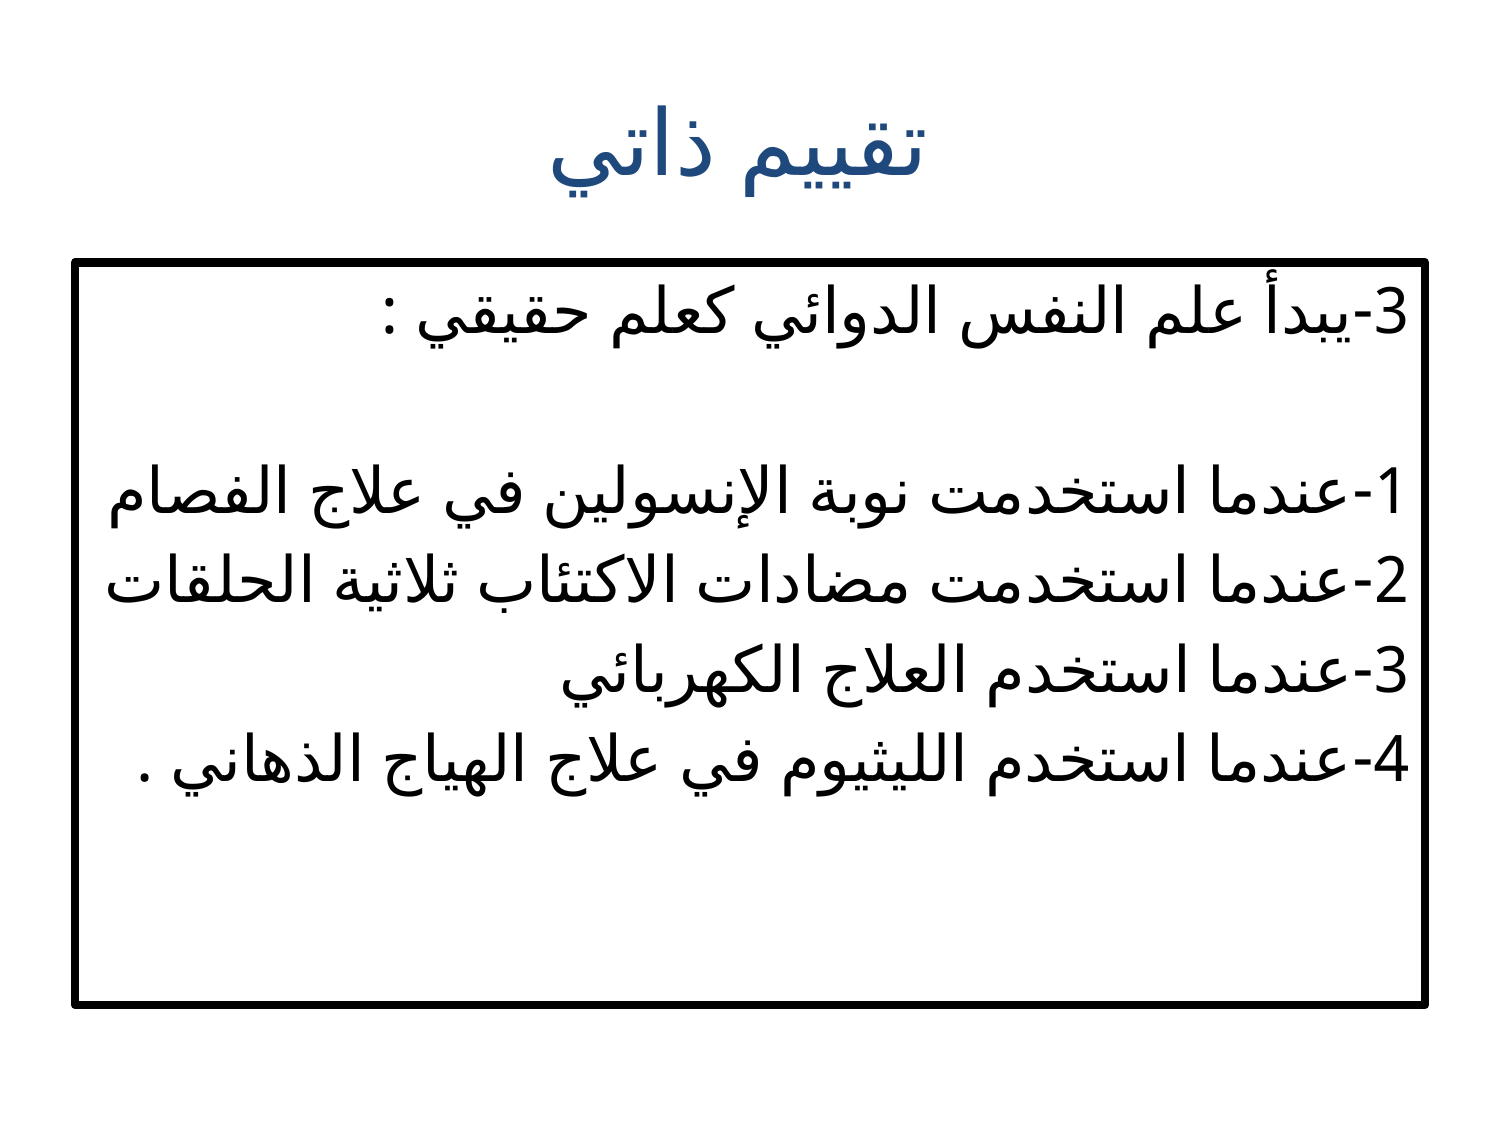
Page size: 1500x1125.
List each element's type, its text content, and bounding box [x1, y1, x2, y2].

list 3-يبدأ علم النفس الدوائي كعلم حقيقي : 1-عندما استخدمت نوبة الإنسولين في علاج الفصام 2-عندما استخدمت مضادات الاكتئاب ثلاثية الحلقات 3-عندما استخدم العلاج الكهربائي 4-عندما استخدم الليثيوم في علاج الهياج الذهاني . [75, 262, 1425, 1005]
title تقييم ذاتي [75, 45, 1425, 233]
